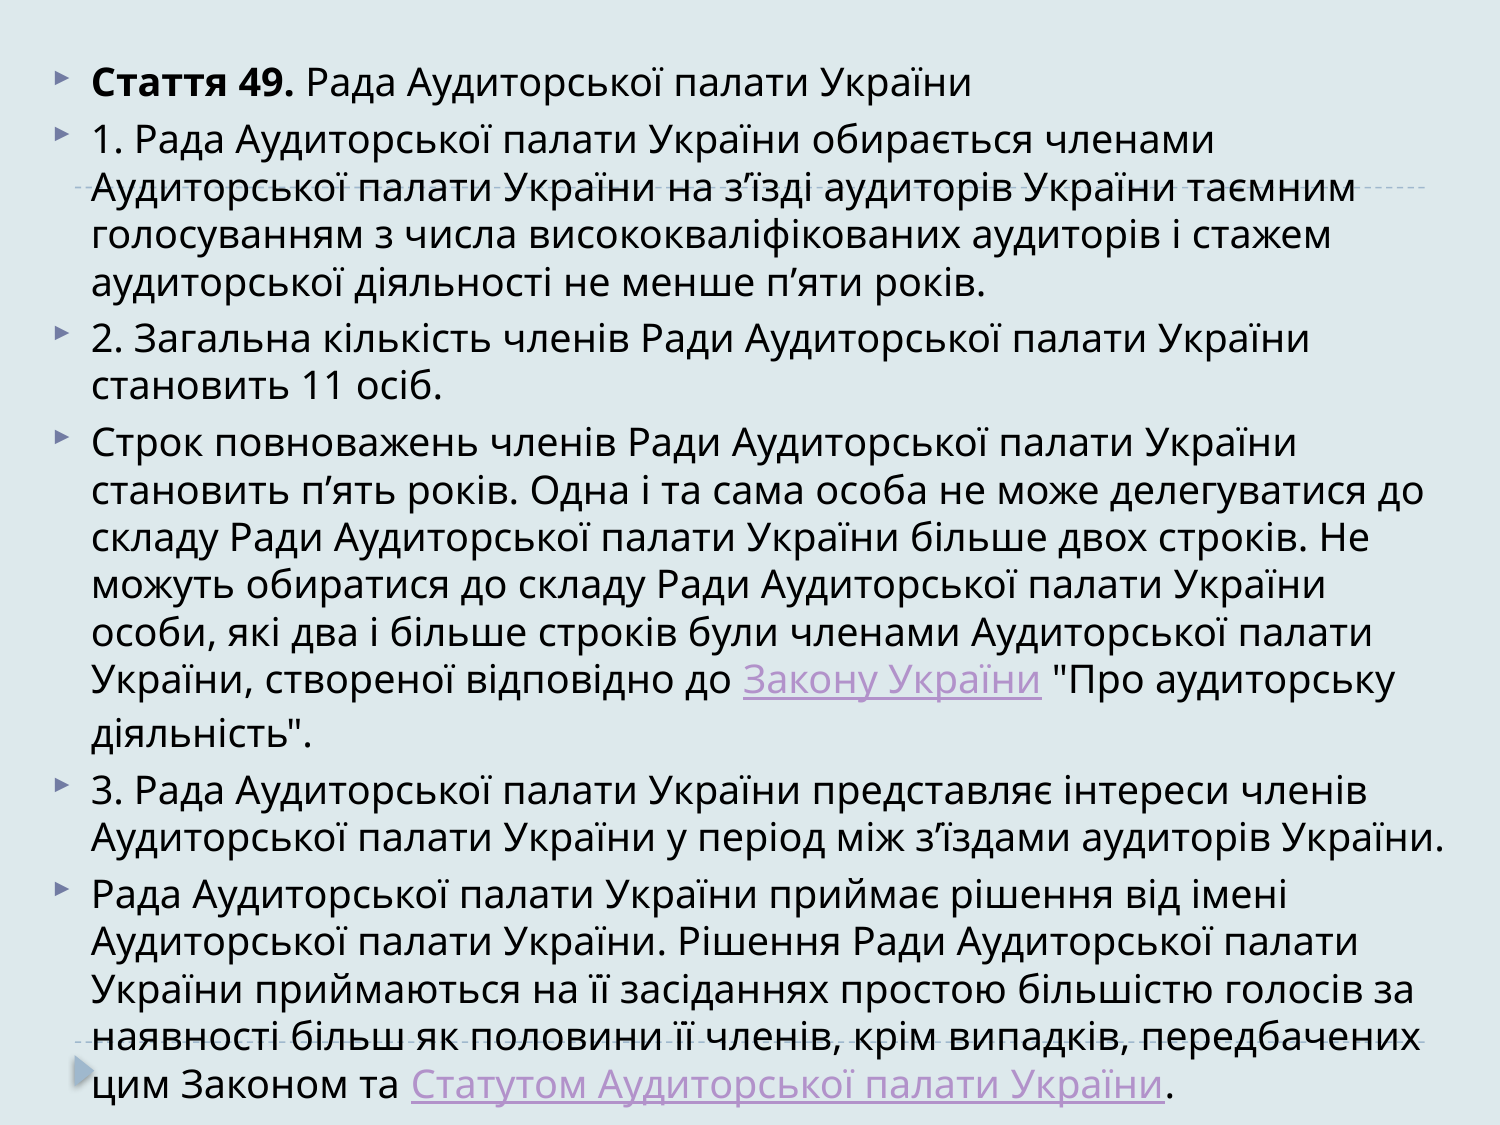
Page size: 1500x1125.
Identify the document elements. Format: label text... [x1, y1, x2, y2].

list Стаття 49. Рада Аудиторської палати України 1. Рада Аудиторської палати України обирається членами Аудиторської палати України на з’їзді аудиторів України таємним голосуванням з числа висококваліфікованих аудиторів і стажем аудиторської діяльності не менше п’яти років. 2. Загальна кількість членів Ради Аудиторської палати України становить 11 осіб. Строк повноважень членів Ради Аудиторської палати України становить п’ять років. Одна і та сама особа не може делегуватися до складу Ради Аудиторської палати України більше двох строків. Не можуть обиратися до складу Ради Аудиторської палати України особи, які два і більше строків були членами Аудиторської палати України, створеної відповідно до Закону України "Про аудиторську діяльність". 3. Рада Аудиторської палати України представляє інтереси членів Аудиторської палати України у період між з’їздами аудиторів України. Рада Аудиторської палати України приймає рішення від імені Аудиторської палати України. Рішення Ради Аудиторської палати України приймаються на її засіданнях простою більшістю голосів за наявності більш як половини її членів, крім випадків, передбачених цим Законом та Статутом Аудиторської палати України. [37, 50, 1475, 1125]
